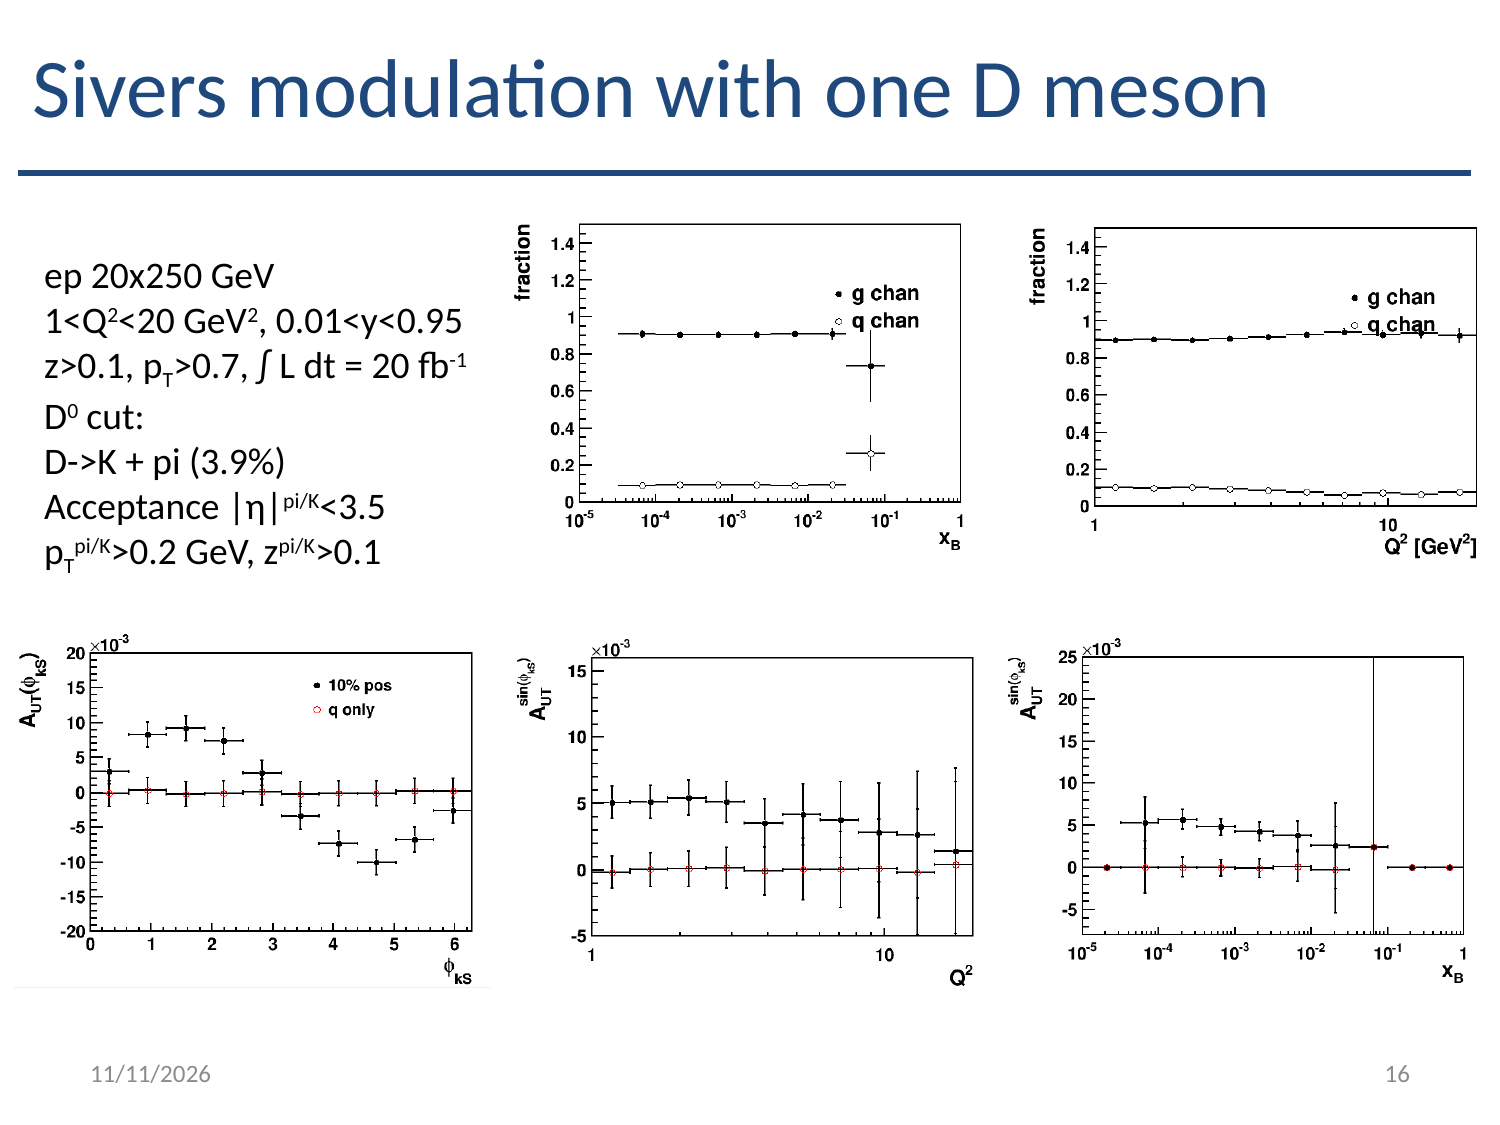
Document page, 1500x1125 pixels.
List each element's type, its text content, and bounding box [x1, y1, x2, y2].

picture [1003, 633, 1497, 986]
picture [503, 208, 993, 558]
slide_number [75, 1042, 425, 1103]
picture [1023, 219, 1495, 562]
picture [14, 629, 491, 988]
picture [513, 633, 993, 991]
title Sivers modulation with one D meson [17, 7, 1483, 161]
text_box ep 20x250 GeV 1<Q2<20 GeV2, 0.01<y<0.95 z>0.1, pT>0.7, ∫ L dt = 20 fb-1 D0 cut: D->K + pi (3.9%) Acceptance |η|pi/K<3.5 pTpi/K>0.2 GeV, zpi/K>0.1 [29, 243, 703, 586]
slide_number 16 [1074, 1042, 1425, 1103]
